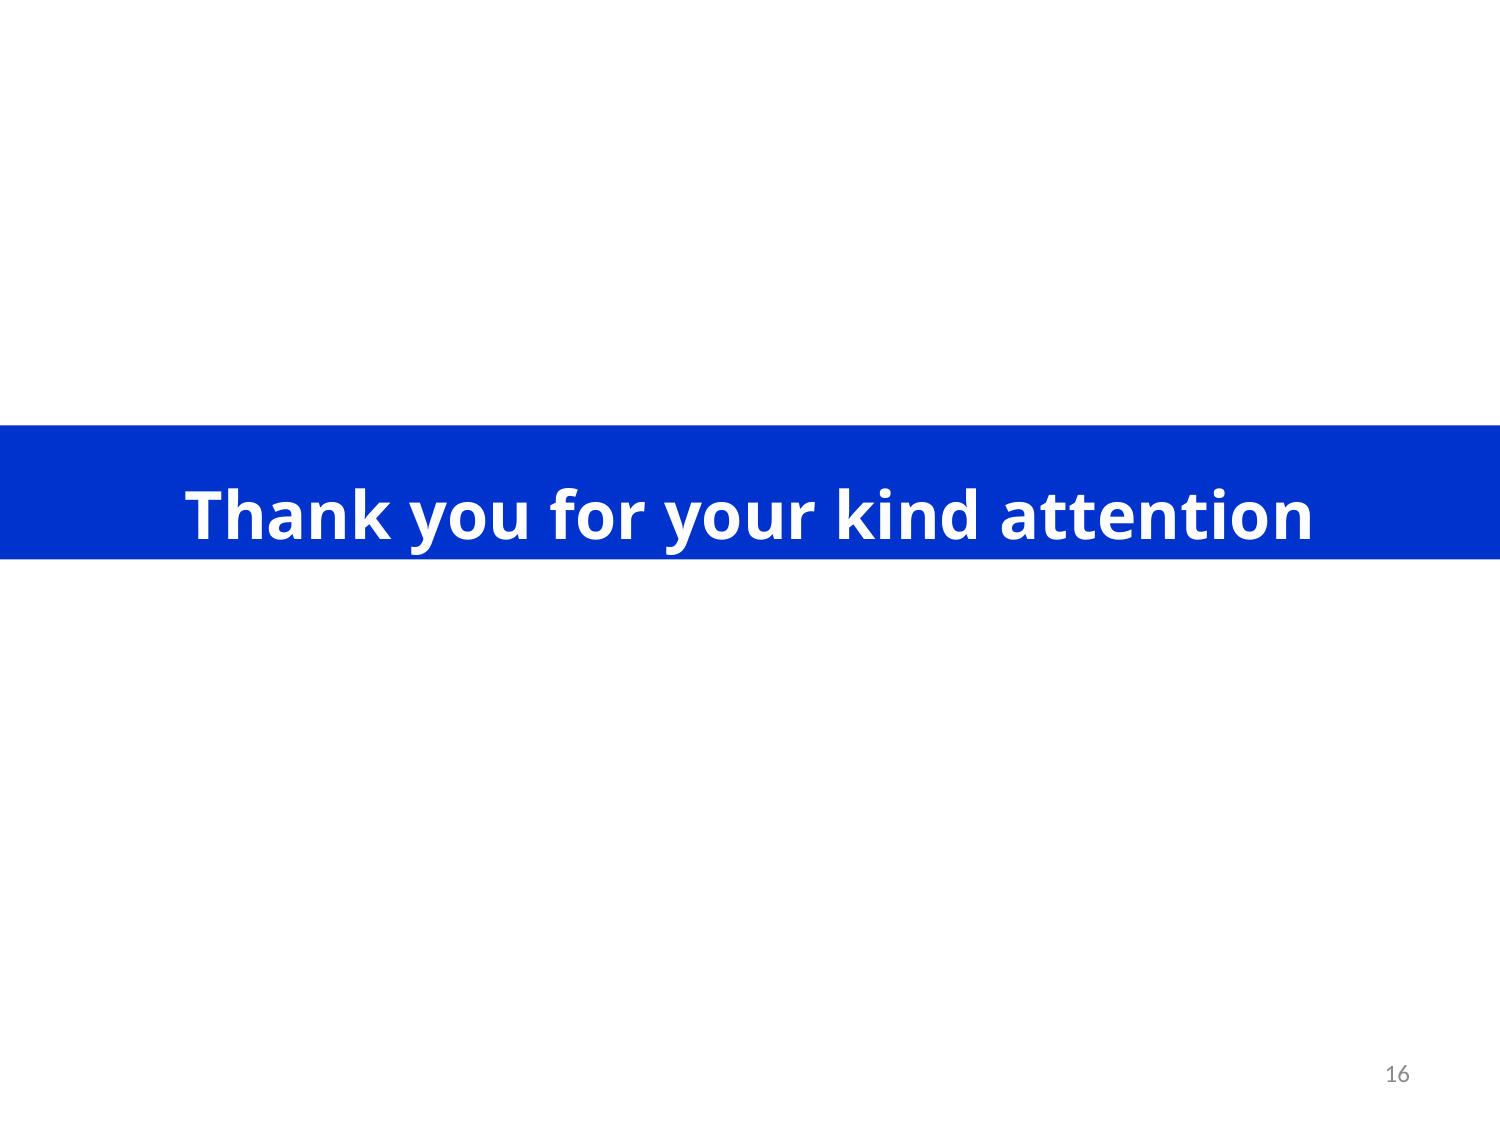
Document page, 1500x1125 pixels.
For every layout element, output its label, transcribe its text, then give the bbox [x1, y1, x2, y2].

slide_number 16 [1074, 1042, 1425, 1103]
text_box Thank you for your kind attention [0, 423, 1500, 561]
